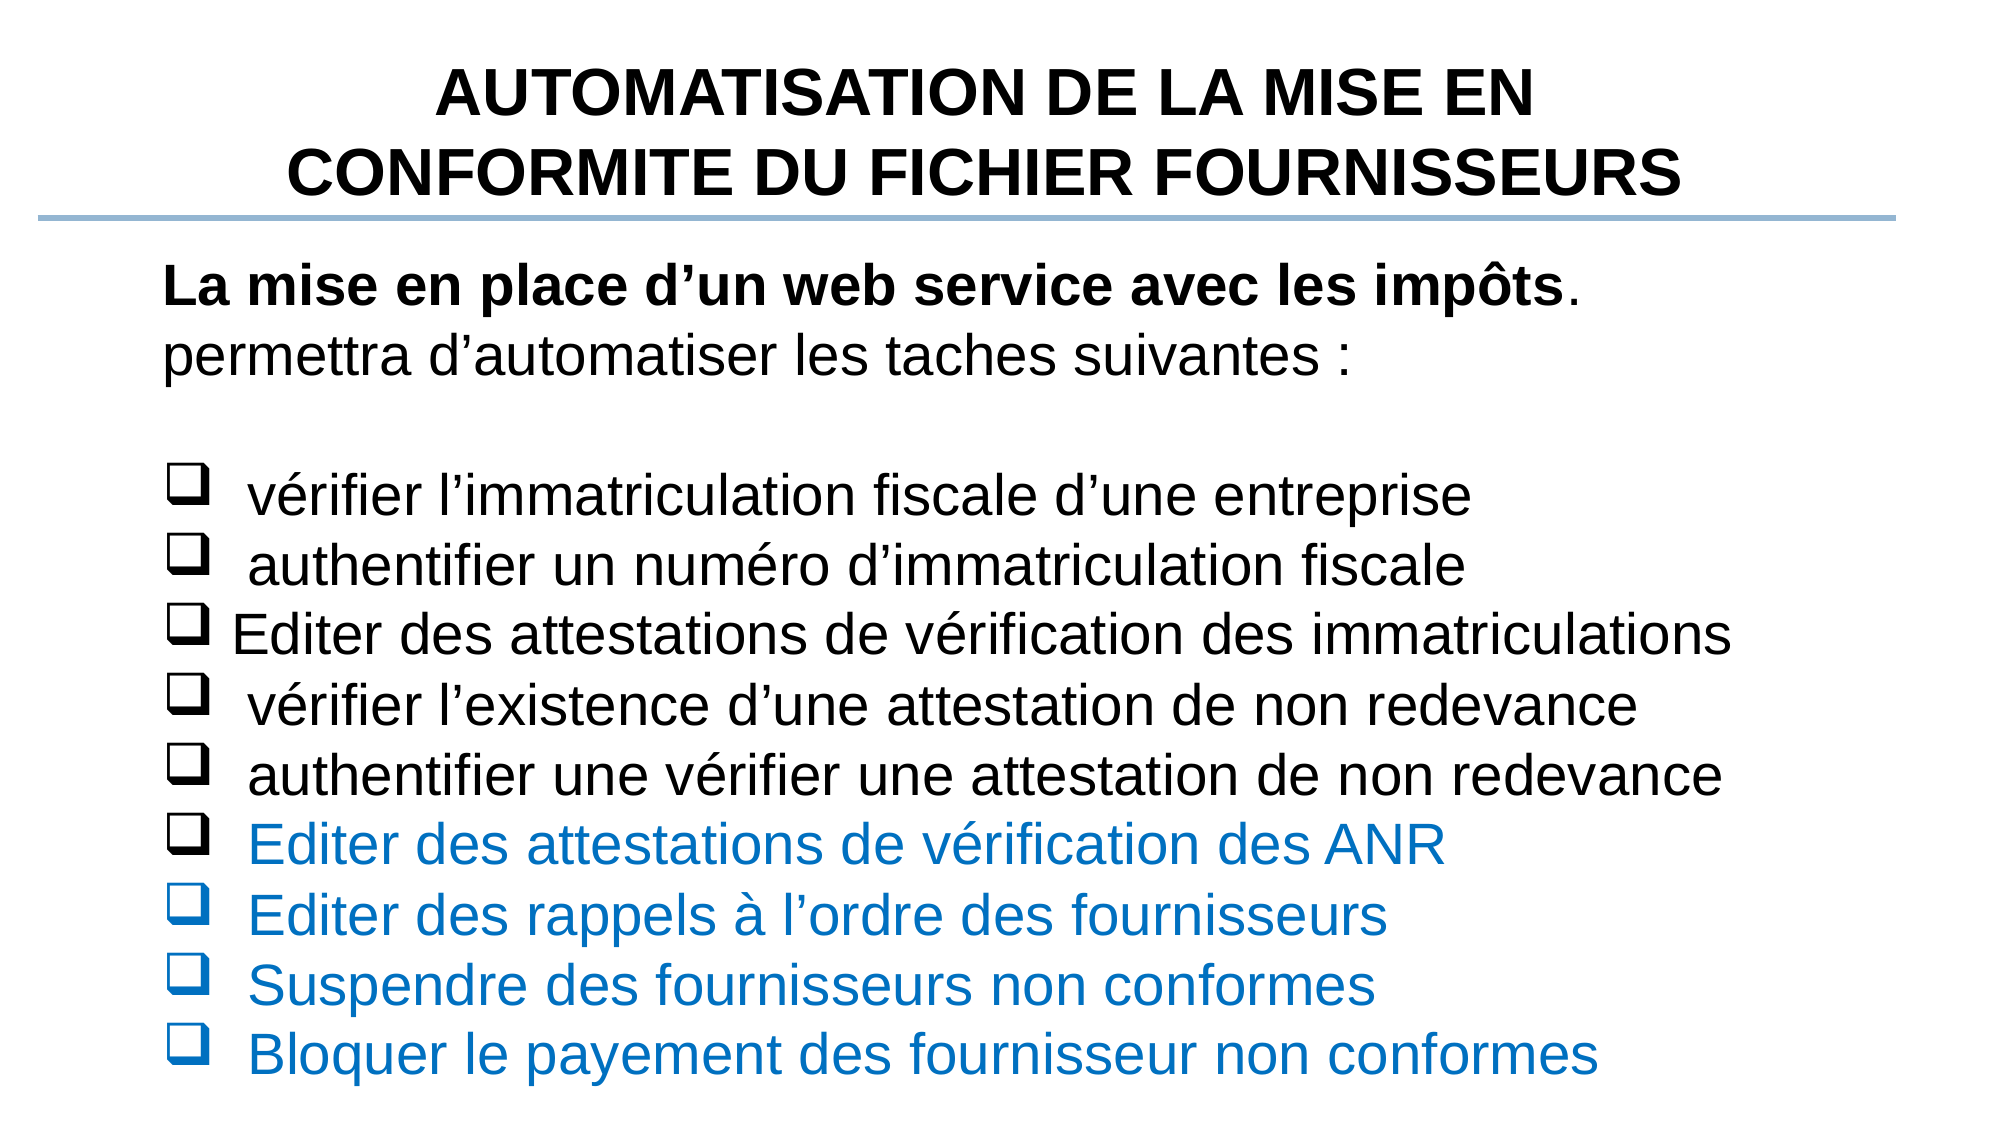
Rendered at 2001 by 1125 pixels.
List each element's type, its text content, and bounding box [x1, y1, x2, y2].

text_box La mise en place d’un web service avec les impôts. permettra d’automatiser les taches suivantes : vérifier l’immatriculation fiscale d’une entreprise authentifier un numéro d’immatriculation fiscale Editer des attestations de vérification des immatriculations vérifier l’existence d’une attestation de non redevance authentifier une vérifier une attestation de non redevance Editer des attestations de vérification des ANR Editer des rappels à l’ordre des fournisseurs Suspendre des fournisseurs non conformes Bloquer le payement des fournisseur non conformes [147, 239, 1897, 1094]
text_box AUTOMATISATION DE LA MISE EN CONFORMITE DU FICHIER FOURNISSEURS [262, 41, 1709, 215]
